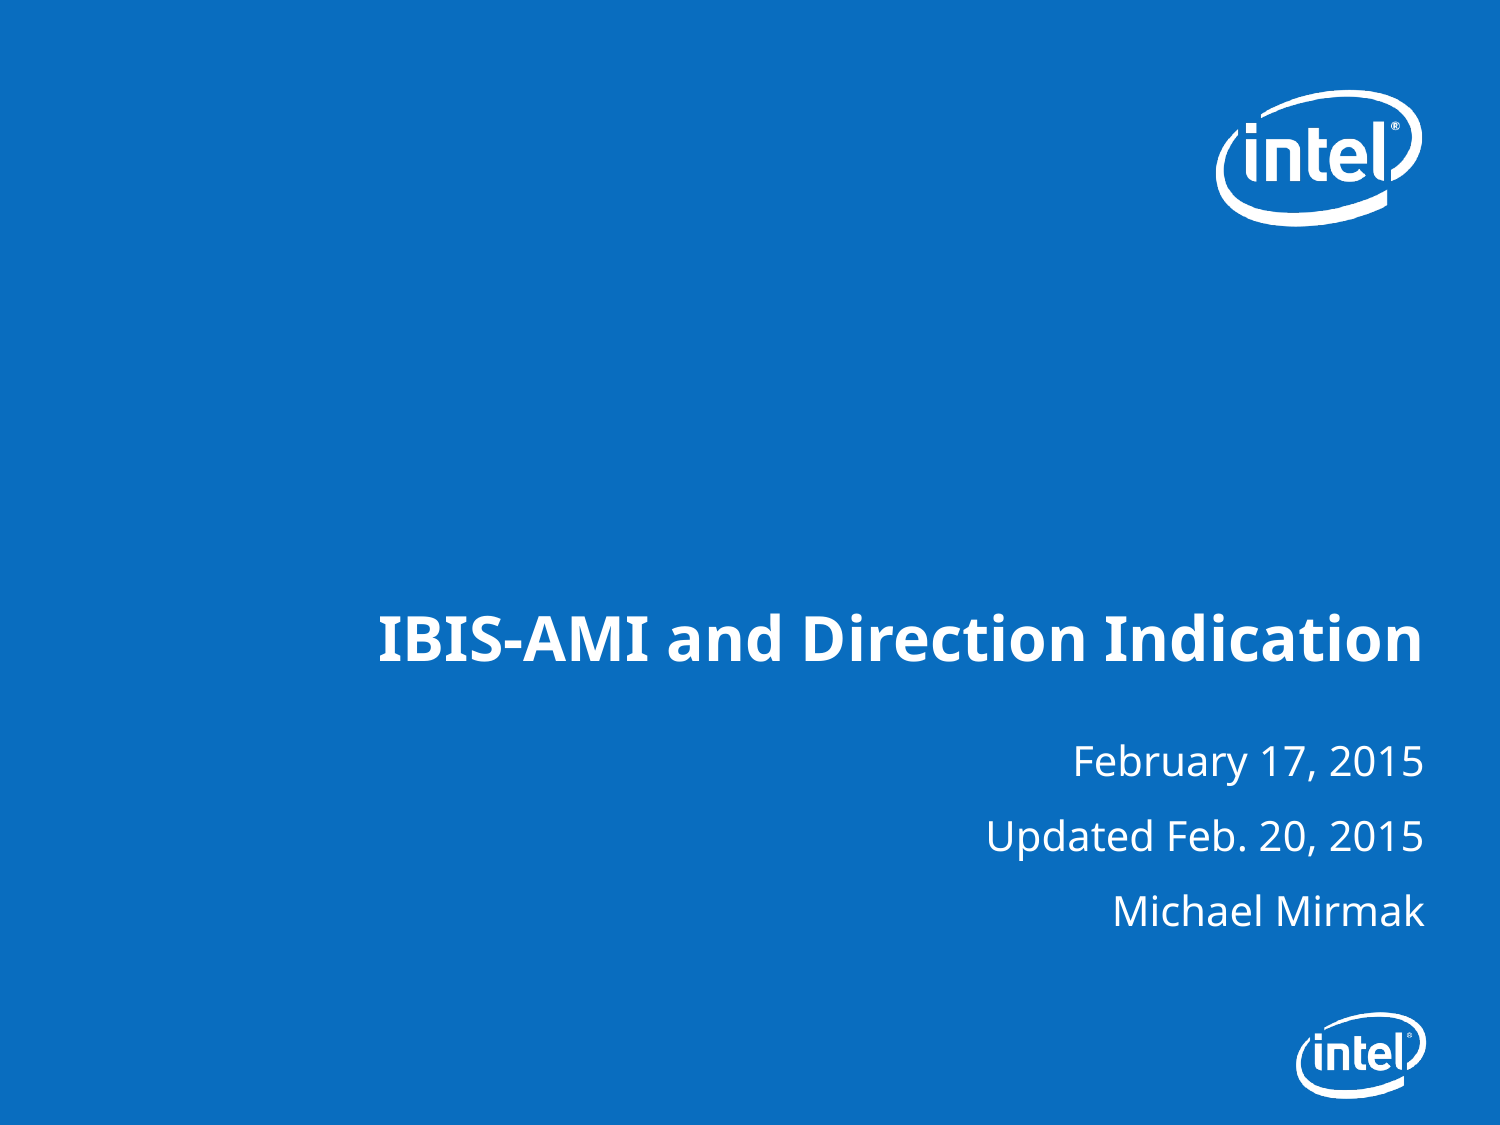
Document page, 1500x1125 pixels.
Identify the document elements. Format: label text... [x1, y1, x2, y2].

subtitle February 17, 2015 Updated Feb. 20, 2015 Michael Mirmak [937, 734, 1426, 947]
picture [1294, 1011, 1428, 1101]
title IBIS-AMI and Direction Indication [208, 597, 1426, 675]
picture [1213, 88, 1425, 230]
